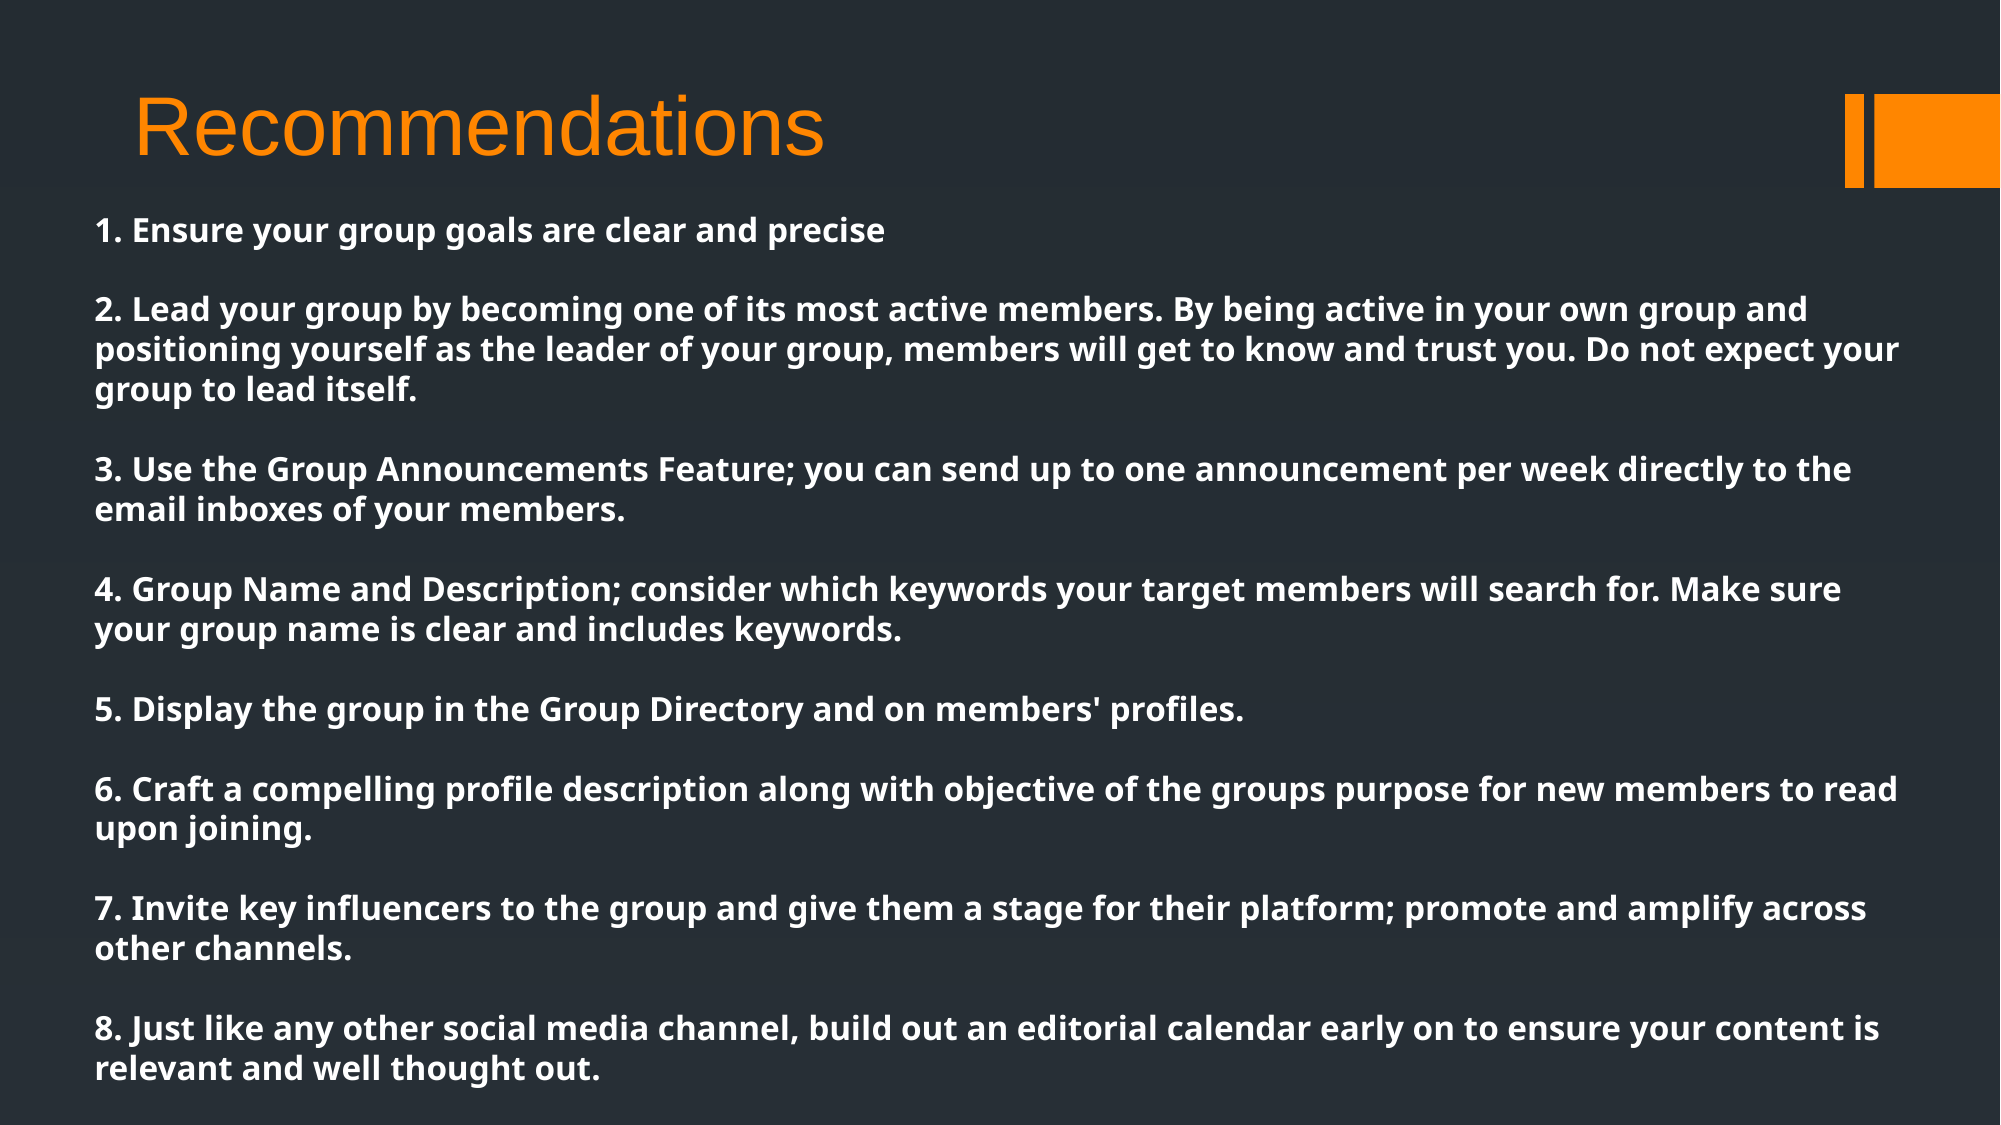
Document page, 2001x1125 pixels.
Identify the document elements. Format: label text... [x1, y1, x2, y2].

text_box 1. Ensure your group goals are clear and precise 2. Lead your group by becoming one of its most active members. By being active in your own group and positioning yourself as the leader of your group, members will get to know and trust you. Do not expect your group to lead itself. 3. Use the Group Announcements Feature; you can send up to one announcement per week directly to the email inboxes of your members. 4. Group Name and Description; consider which keywords your target members will search for. Make sure your group name is clear and includes keywords. 5. Display the group in the Group Directory and on members' profiles. 6. Craft a compelling profile description along with objective of the groups purpose for new members to read upon joining. 7. Invite key influencers to the group and give them a stage for their platform; promote and amplify across other channels. 8. Just like any other social media channel, build out an editorial calendar early on to ensure your content is relevant and well thought out. [79, 201, 1924, 1125]
text_box [118, 0, 1972, 195]
